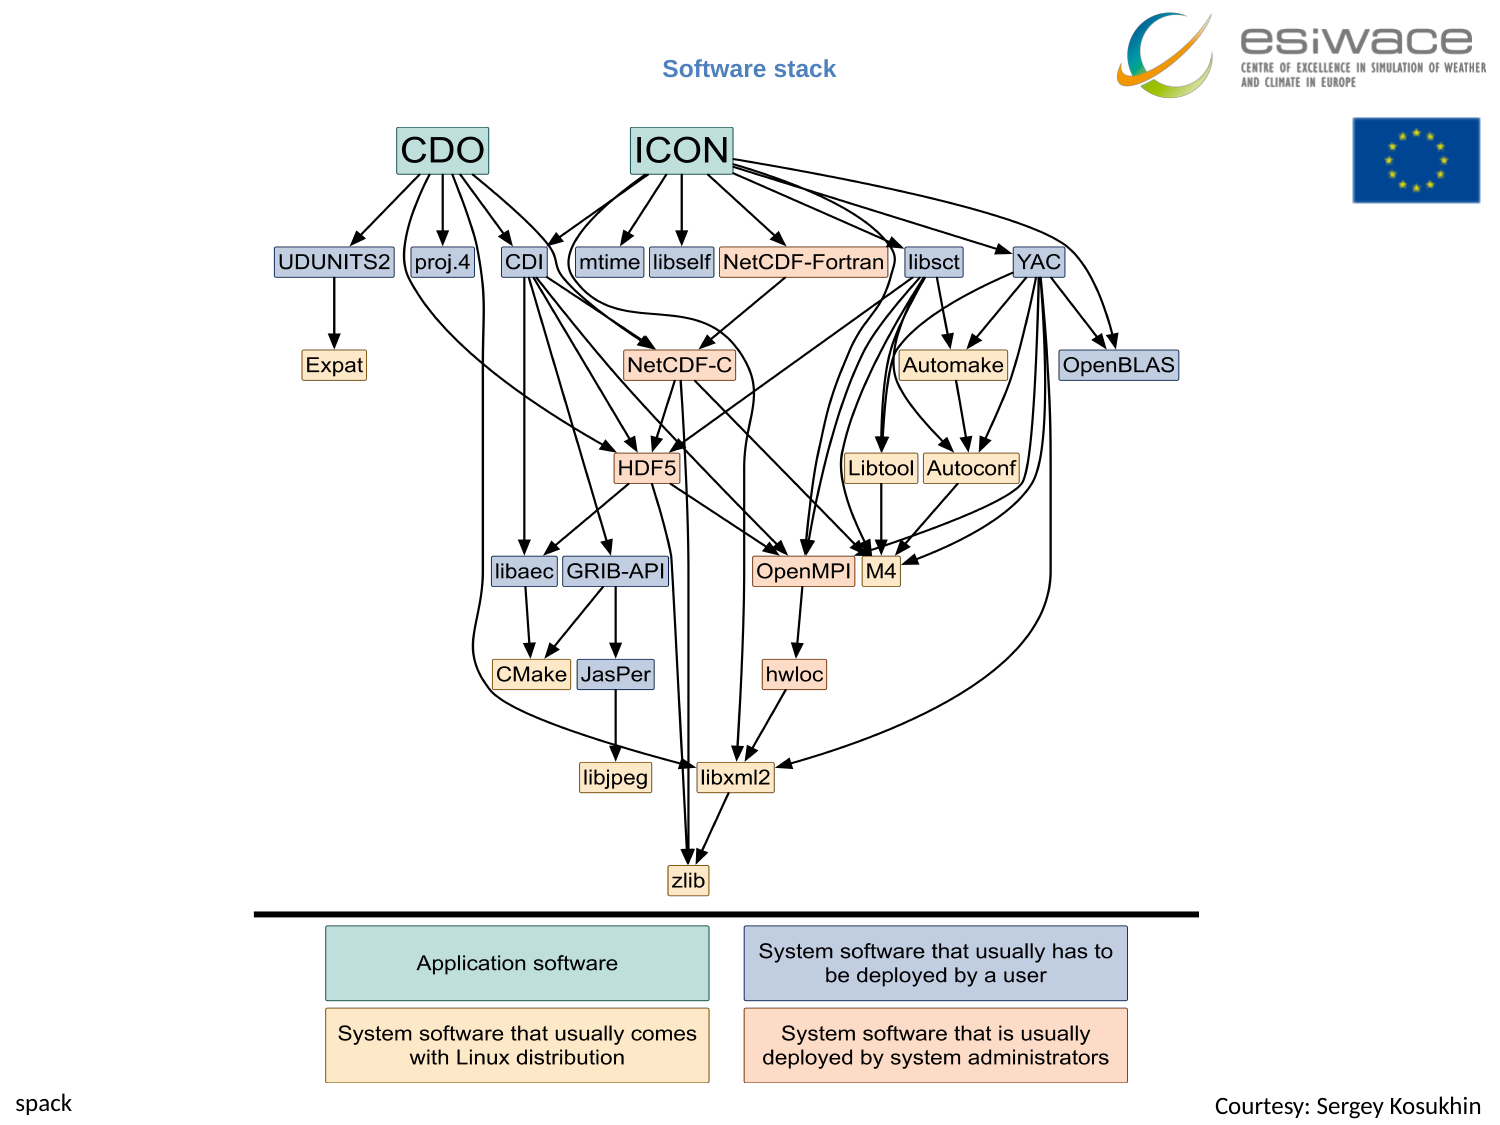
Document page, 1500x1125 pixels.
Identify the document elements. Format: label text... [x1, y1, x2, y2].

picture [1111, 11, 1486, 101]
title Software stack [75, 45, 1425, 90]
picture [1351, 116, 1483, 206]
picture [253, 126, 1200, 1083]
text_box Courtesy: Sergey Kosukhin [1200, 1082, 1498, 1125]
text_box spack [0, 1079, 88, 1125]
